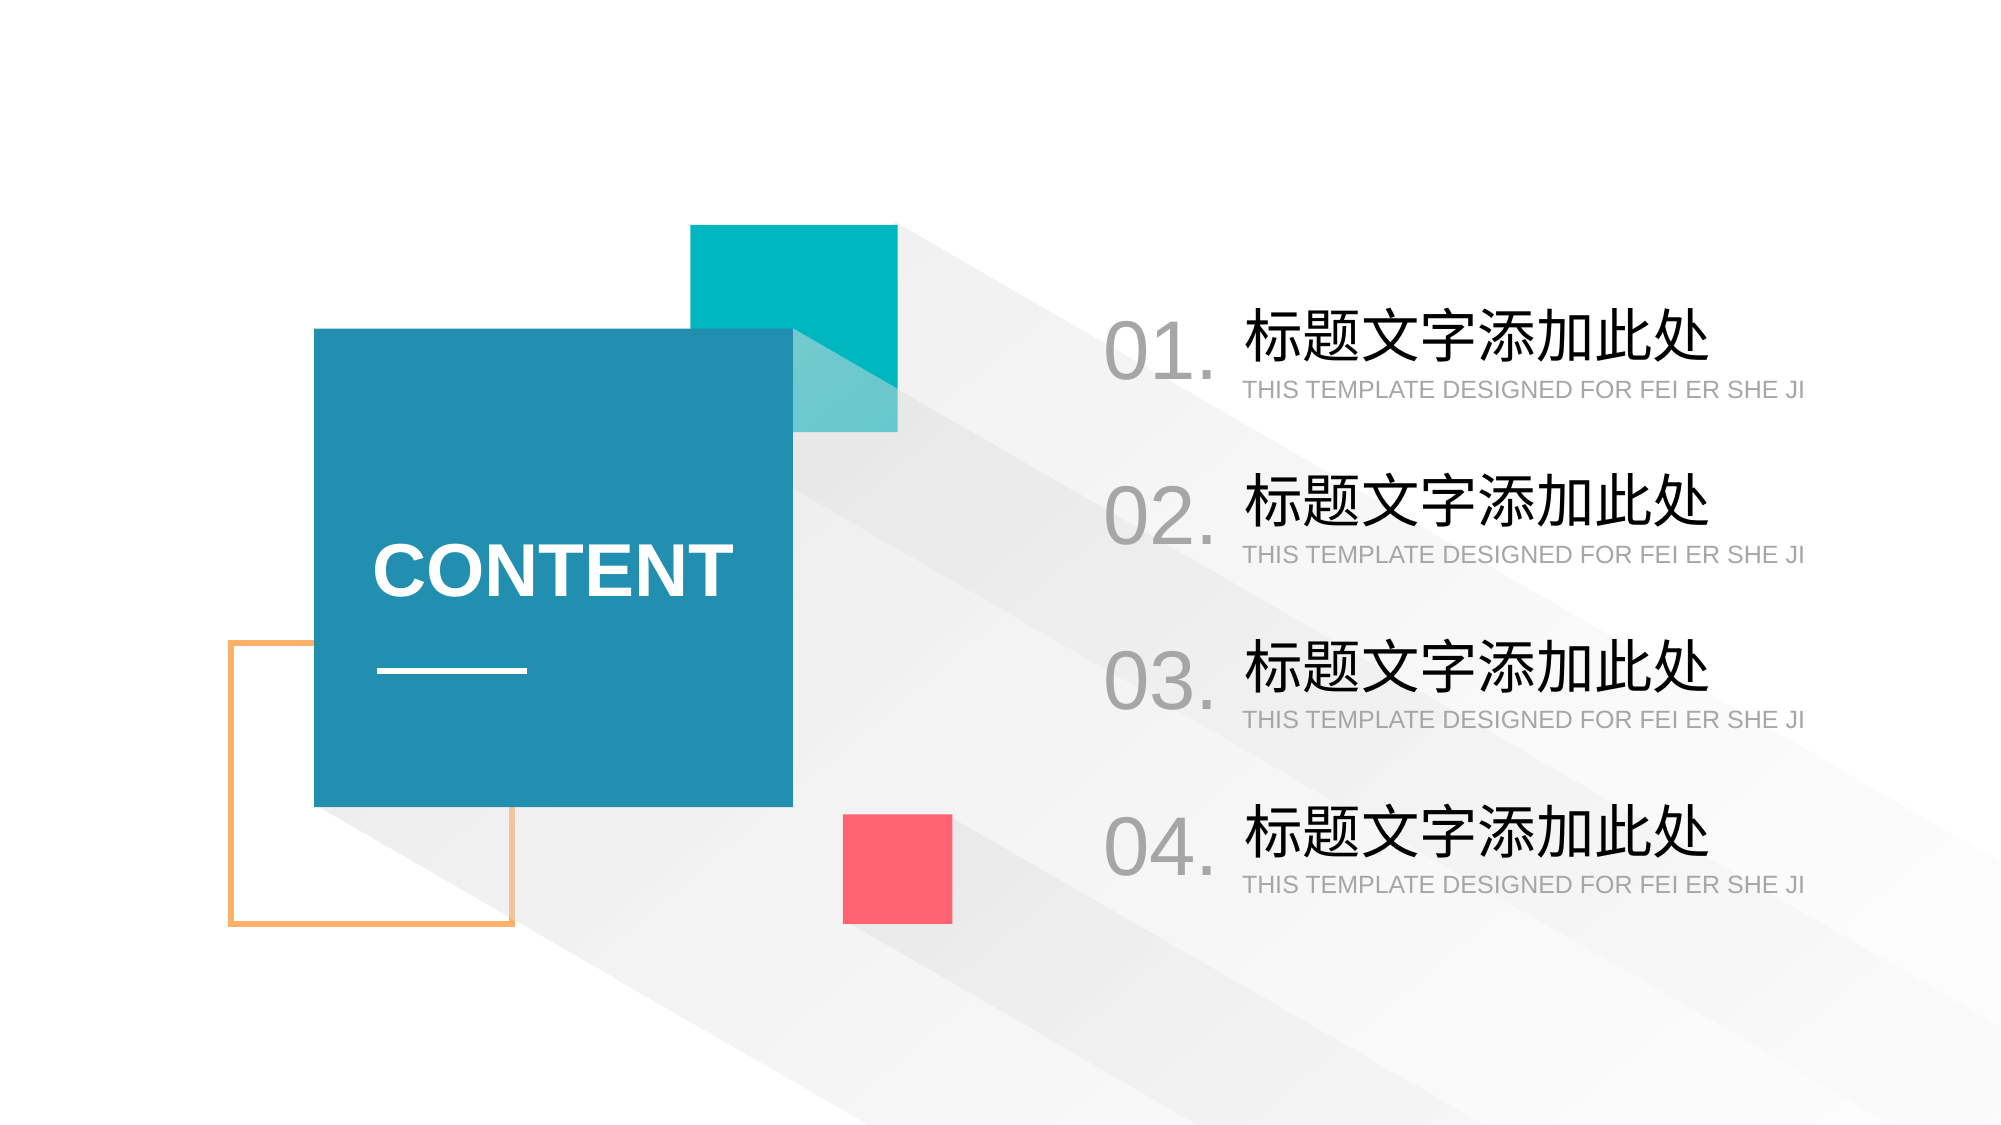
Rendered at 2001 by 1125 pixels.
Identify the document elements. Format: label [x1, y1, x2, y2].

text_box [1087, 288, 1857, 412]
text_box [1087, 453, 1857, 577]
text_box [314, 328, 2000, 1125]
text_box [644, 224, 2000, 328]
text_box [1087, 618, 1857, 742]
text_box [230, 642, 314, 925]
text_box [799, 814, 1987, 1125]
text_box [1087, 784, 1857, 907]
